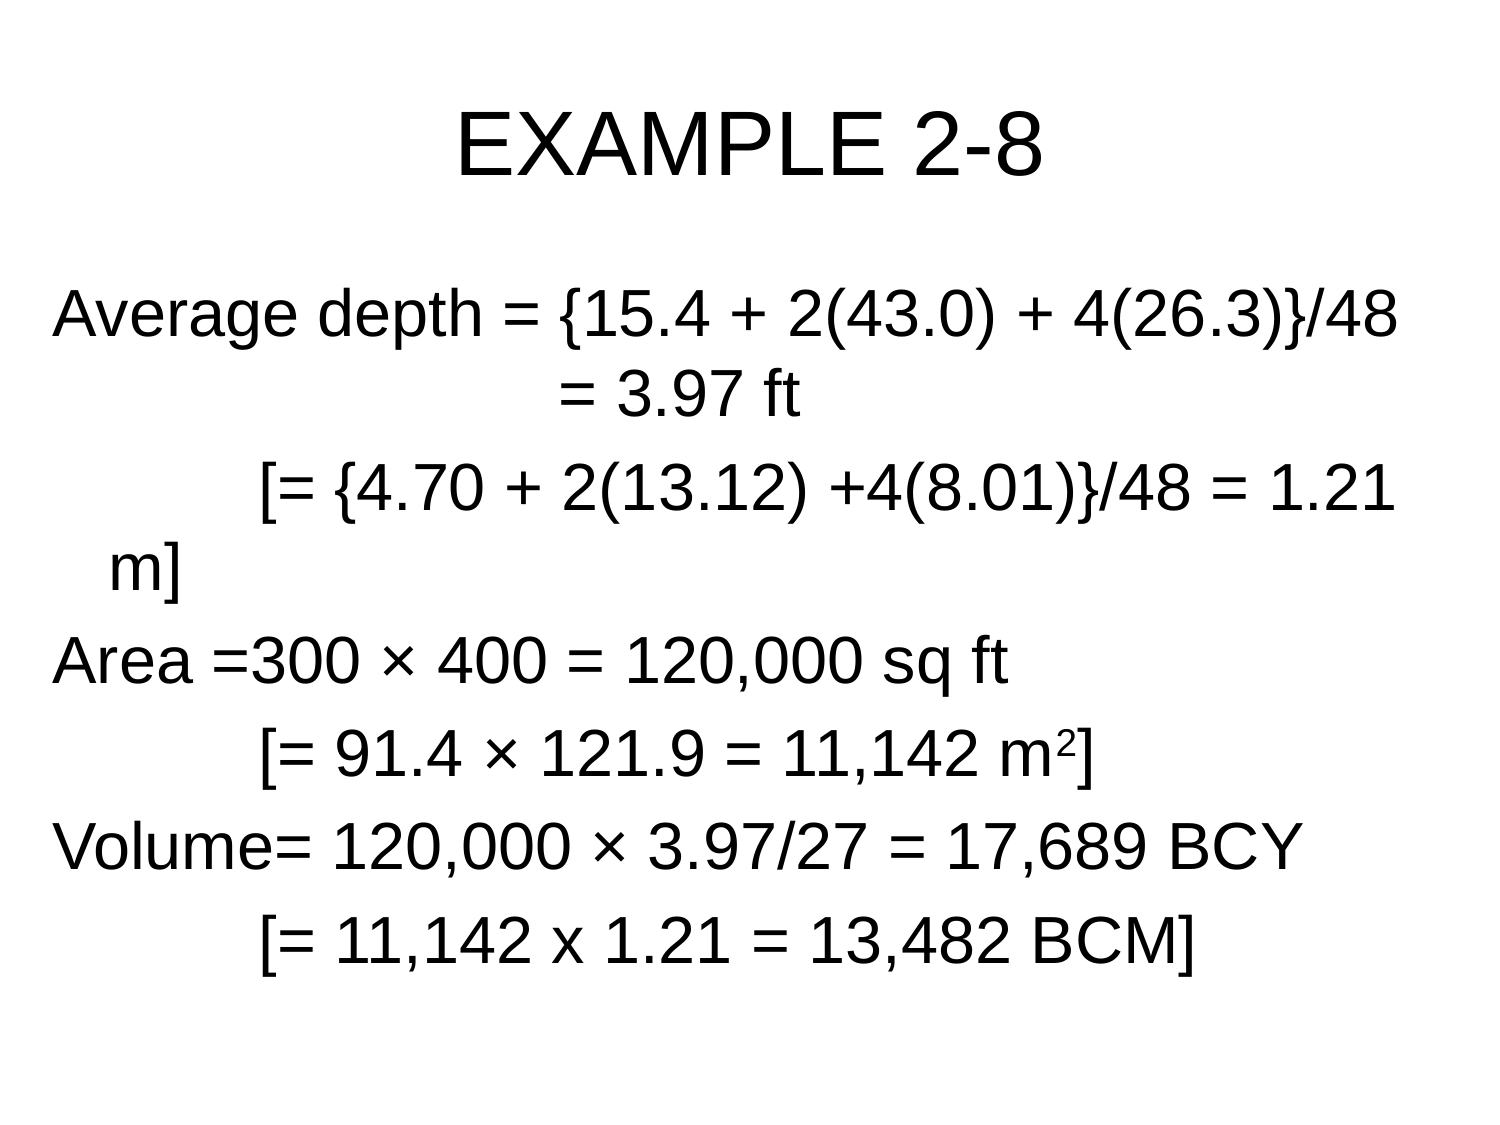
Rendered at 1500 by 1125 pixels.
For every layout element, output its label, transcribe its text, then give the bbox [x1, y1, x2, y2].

list Average depth = {15.4 + 2(43.0) + 4(26.3)}/48 = 3.97 ft [= {4.70 + 2(13.12) +4(8.01)}/48 = 1.21 m] Area =300 × 400 = 120,000 sq ft [= 91.4 × 121.9 = 11,142 m2] Volume= 120,000 × 3.97/27 = 17,689 BCY [= 11,142 x 1.21 = 13,482 BCM] [37, 262, 1463, 1038]
title EXAMPLE 2-8 [74, 44, 1426, 233]
